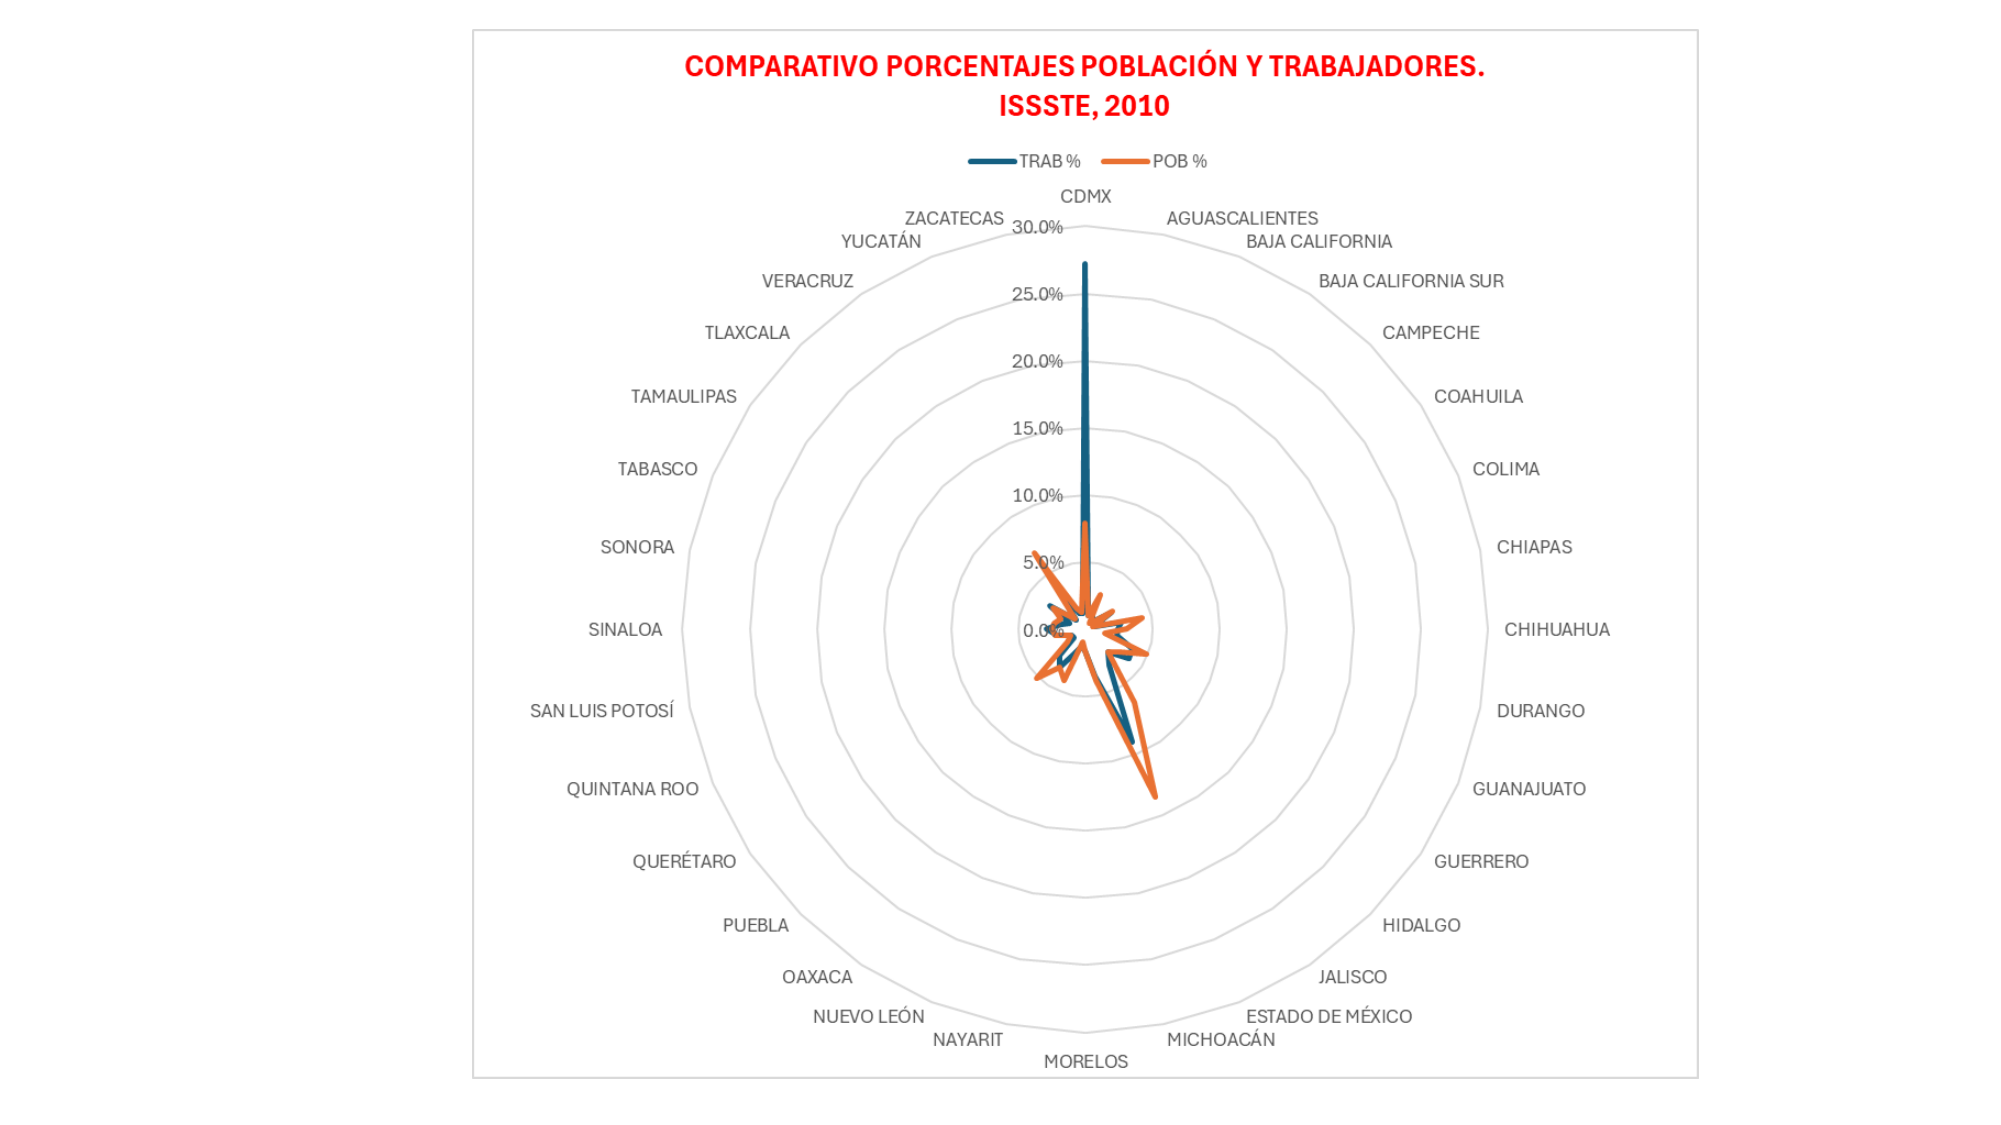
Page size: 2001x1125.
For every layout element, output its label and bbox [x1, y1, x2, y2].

list [471, 29, 1699, 1080]
